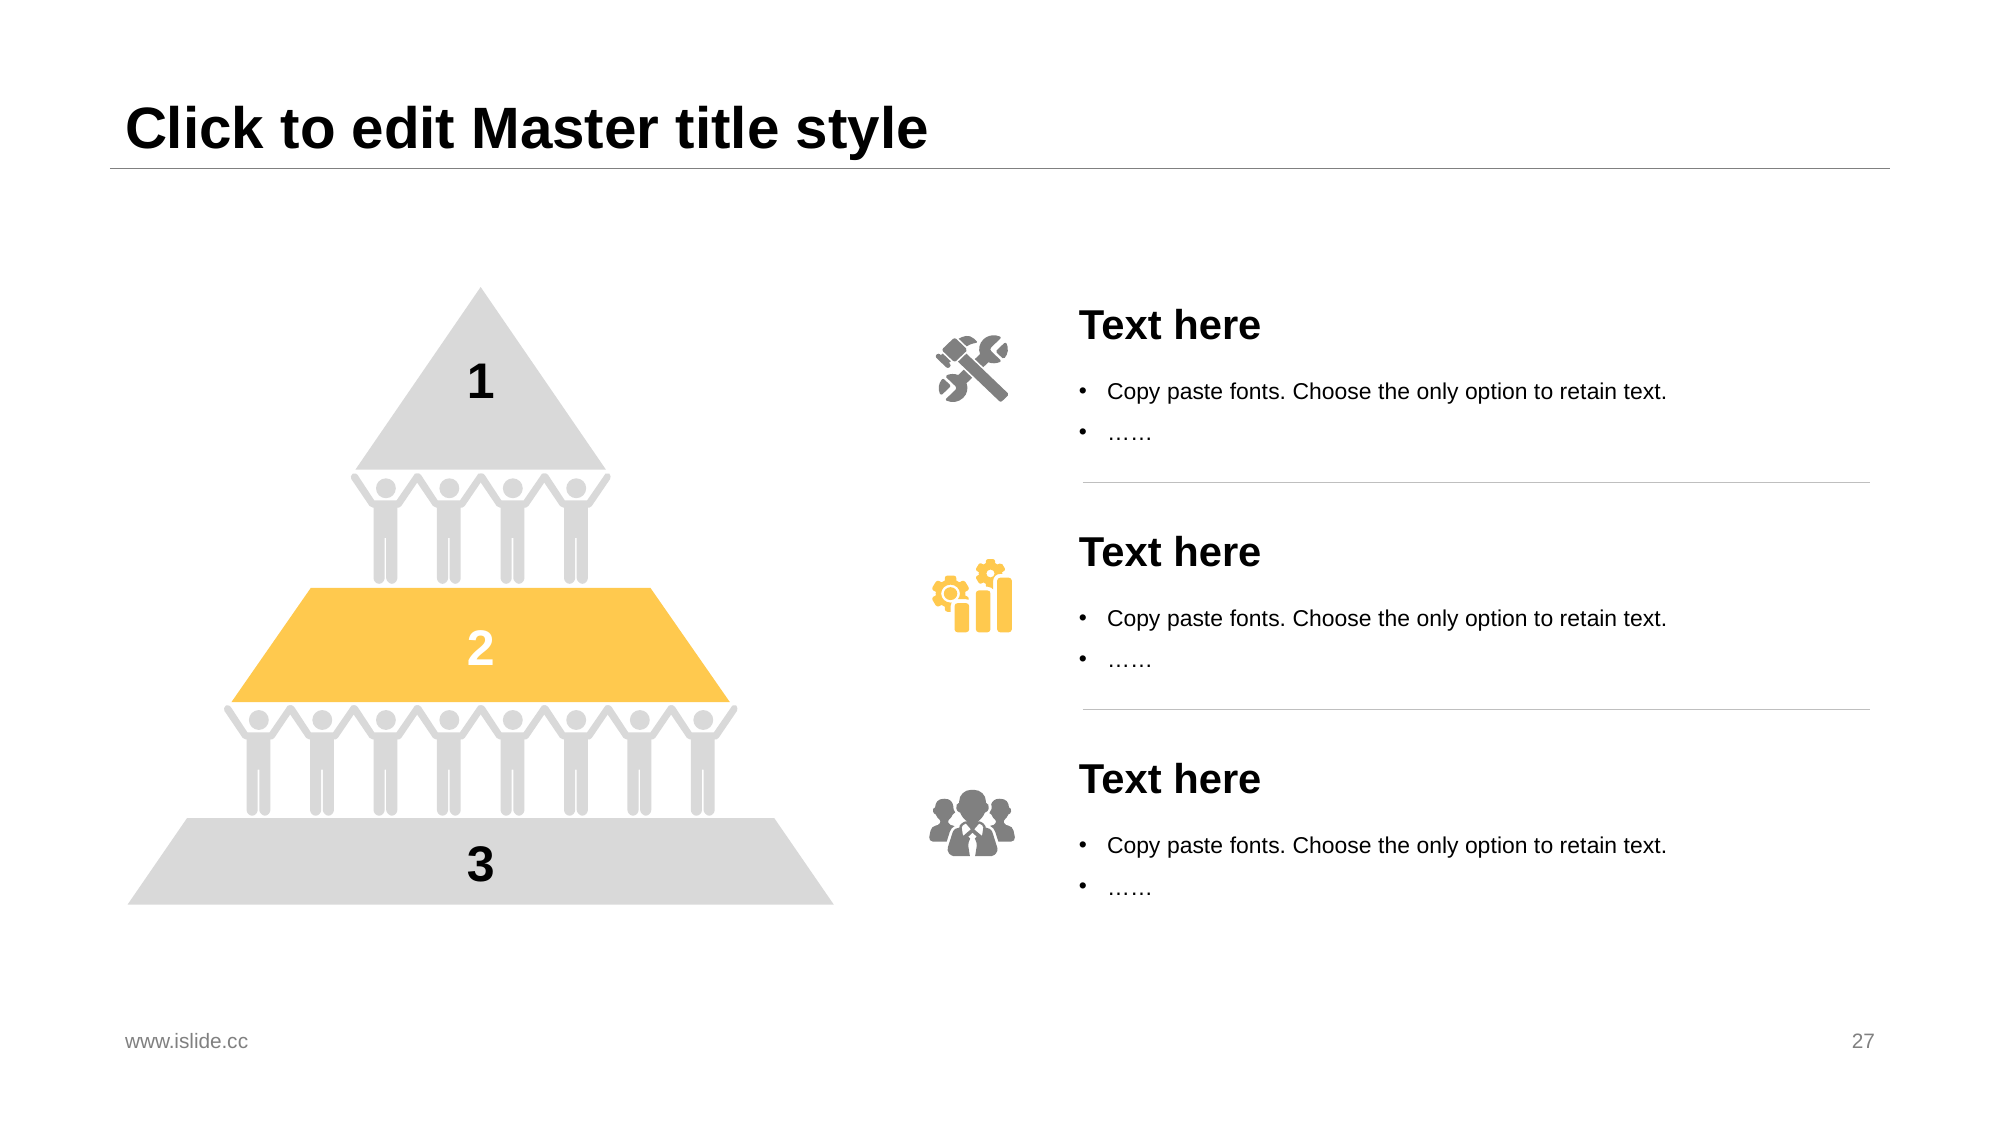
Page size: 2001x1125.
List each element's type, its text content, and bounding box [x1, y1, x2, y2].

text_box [127, 282, 1871, 909]
slide_number 27 [1412, 1023, 1890, 1058]
footer www.islide.cc [109, 1023, 790, 1058]
title Click to edit Master title style [109, 0, 1890, 169]
